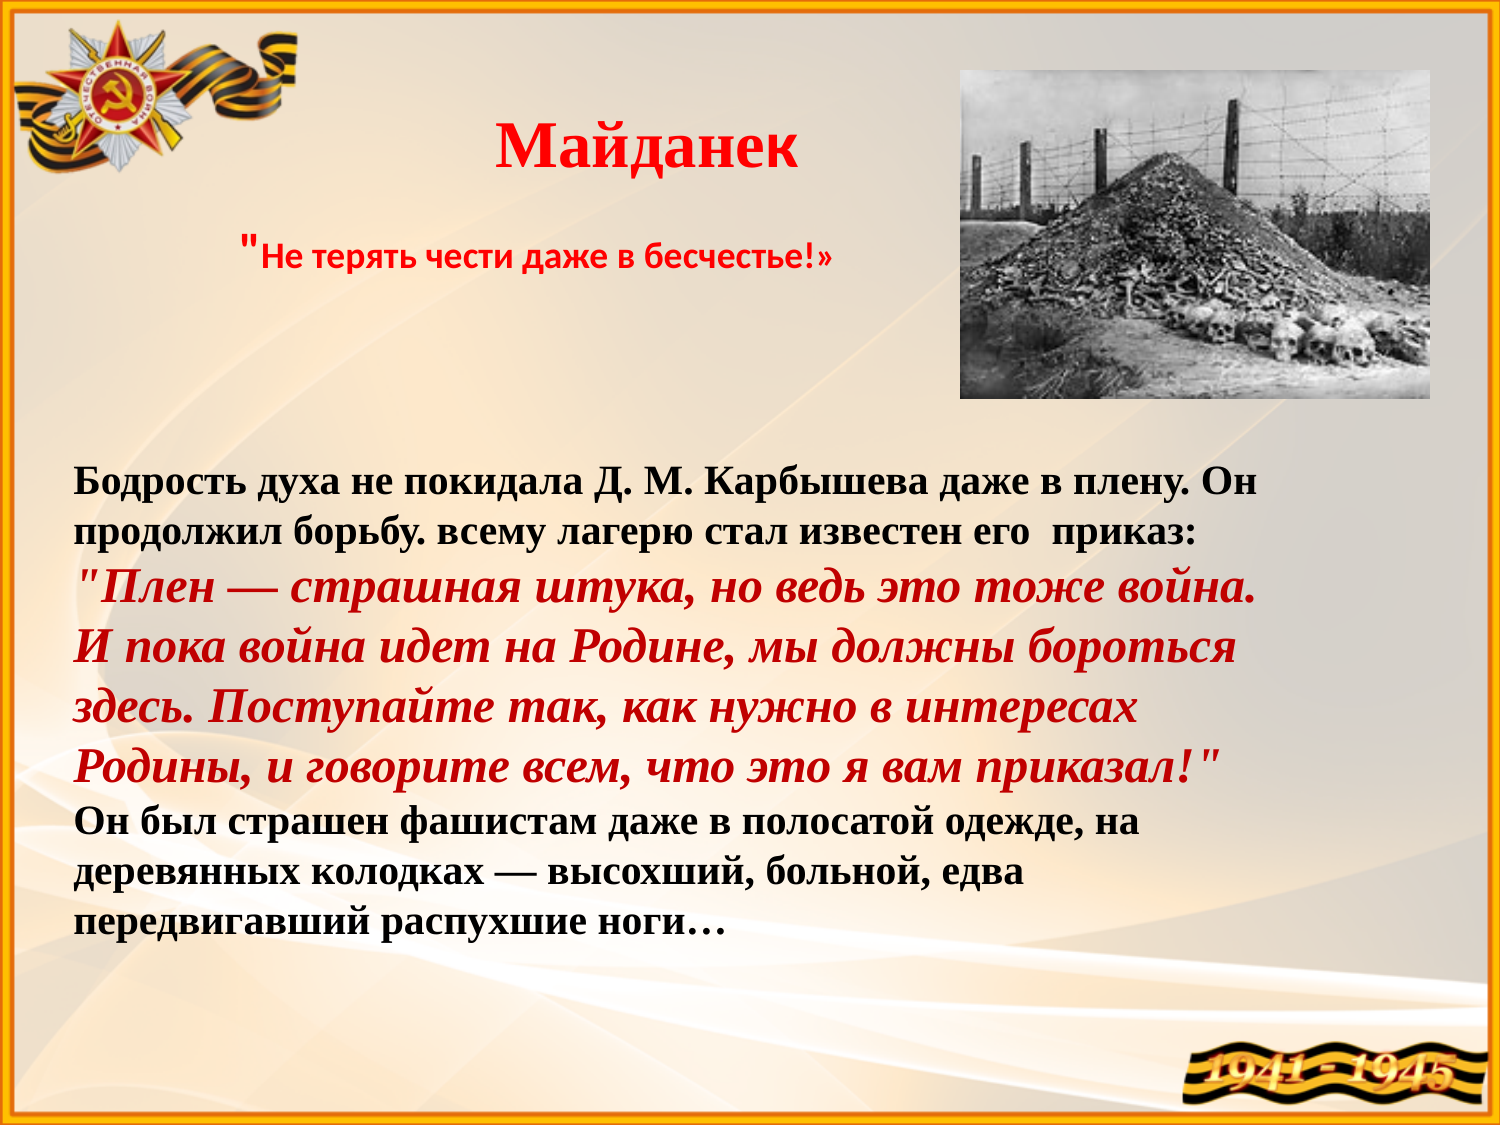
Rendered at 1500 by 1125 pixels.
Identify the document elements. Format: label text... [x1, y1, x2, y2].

picture [0, 0, 1500, 1125]
text_box Бодрость духа не покидала Д. М. Карбышева даже в плену. Он продолжил борьбу. всему лагерю стал известен его приказ: "Плен — страшная штука, но ведь это тоже война. И пока война идет на Родине, мы должны бороться здесь. Поступайте так, как нужно в интересах Родины, и говорите всем, что это я вам приказал!" Он был страшен фашистам даже в полосатой одежде, на деревянных колодках — высохший, больной, едва передвигавший распухшие ноги… [58, 445, 1278, 951]
text_box Майданек [480, 93, 839, 189]
text_box "Не терять чести даже в бесчестье!» [224, 210, 852, 286]
